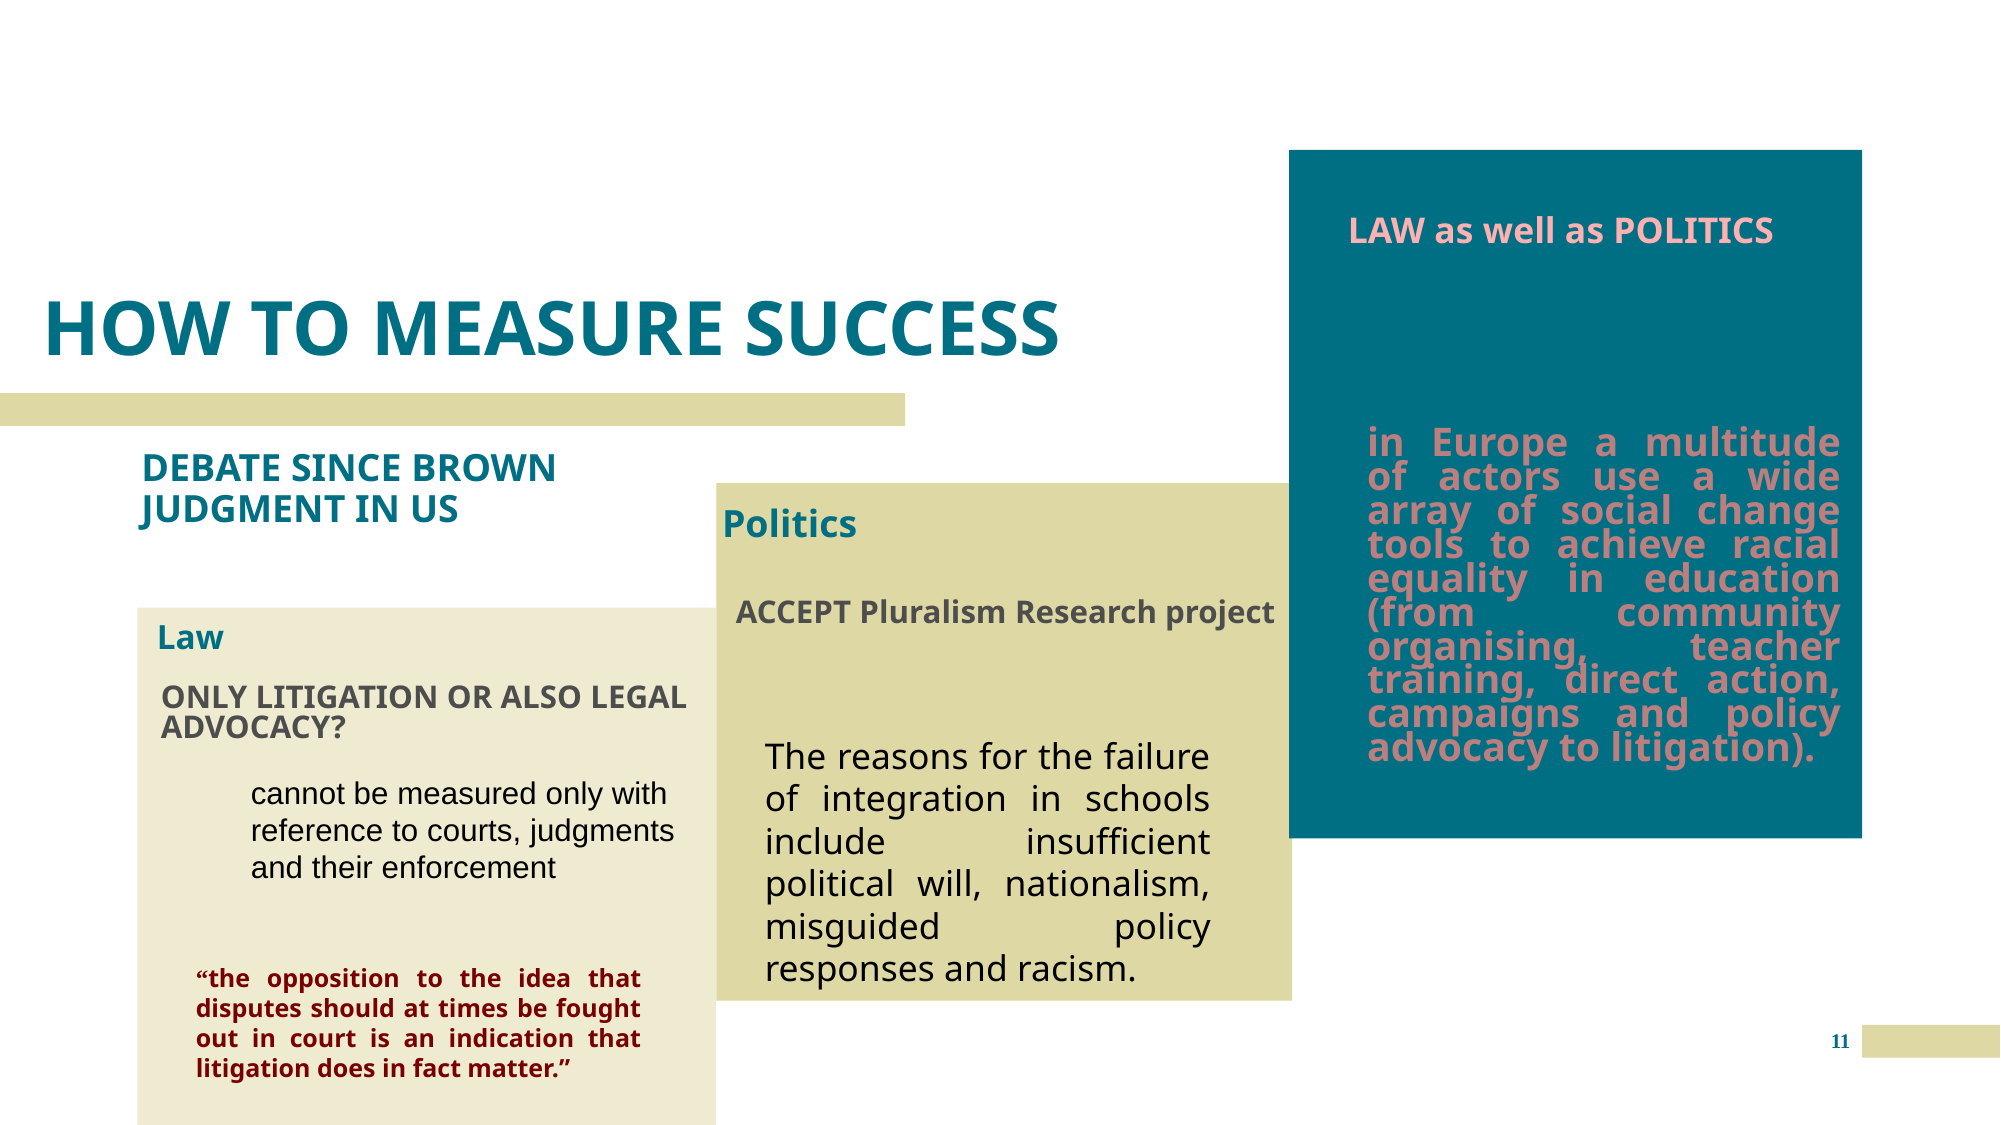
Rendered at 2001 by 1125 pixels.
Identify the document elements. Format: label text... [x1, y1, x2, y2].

list Politics [721, 436, 1279, 546]
title HOW TO MEASURE SUCCESS [41, 150, 1239, 373]
text_box The reasons for the failure of integration in schools include insufficient political will, nationalism, misguided policy responses and racism. [764, 681, 1211, 989]
slide_number 11 [1829, 1026, 1853, 1050]
text_box LAW as well as POLITICS [1347, 177, 1797, 252]
text_box Law [156, 615, 697, 656]
text_box in Europe a multitude of actors use a wide array of social change tools to achieve racial equality in education (from community organising, teacher training, direct action, campaigns and policy advocacy to litigation). [1367, 329, 1841, 769]
list DEBATE SINCE BROWN JUDGMENT IN US [140, 448, 705, 553]
list cannot be measured only with reference to courts, judgments and their enforcement [250, 717, 702, 920]
text_box ONLY LITIGATION OR ALSO LEGAL ADVOCACY? [160, 672, 701, 746]
text_box “the opposition to the idea that disputes should at times be fought out in court is an indication that litigation does in fact matter.” [195, 845, 642, 1102]
text_box ACCEPT Pluralism Research project [735, 554, 1299, 631]
